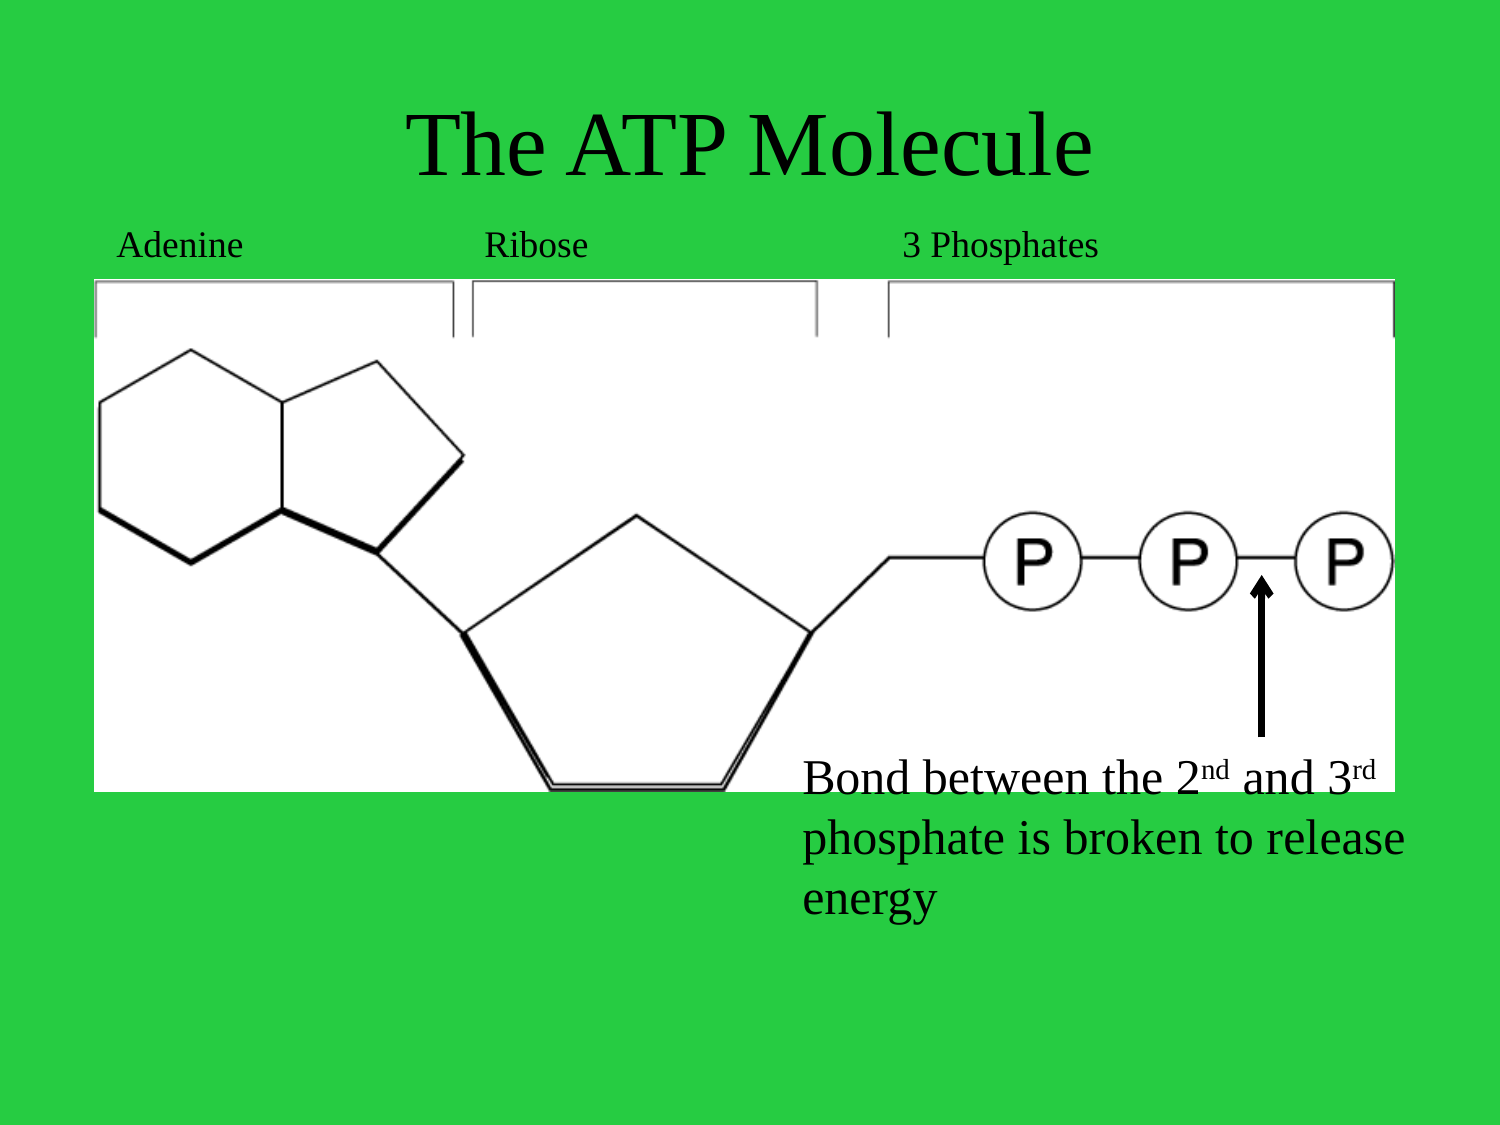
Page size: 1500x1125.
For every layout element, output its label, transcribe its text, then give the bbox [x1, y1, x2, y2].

picture [94, 278, 1395, 793]
text_box Adenine [101, 212, 469, 273]
text_box Bond between the 2nd and 3rd phosphate is broken to release energy [787, 737, 1470, 933]
text_box 3 Phosphates [887, 212, 1286, 273]
text_box Ribose [469, 212, 868, 273]
title The ATP Molecule [75, 45, 1425, 233]
